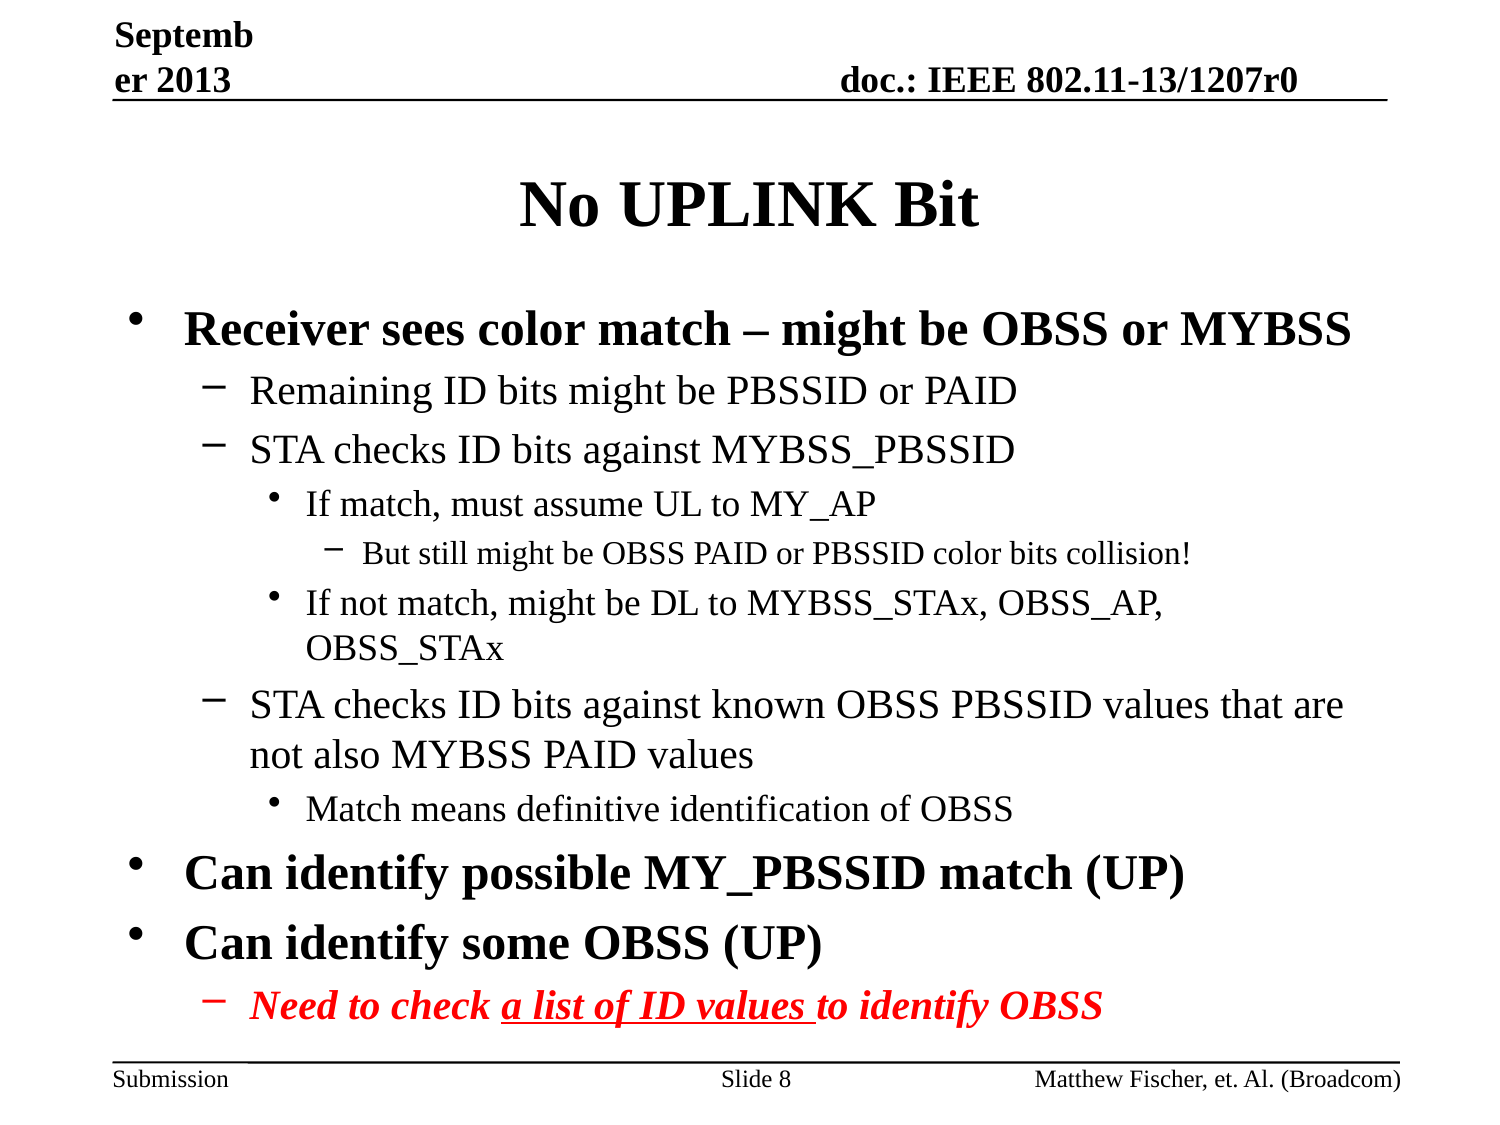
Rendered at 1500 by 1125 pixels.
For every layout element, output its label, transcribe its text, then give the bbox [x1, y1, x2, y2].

slide_number Slide 8 [712, 1061, 800, 1093]
list Receiver sees color match – might be OBSS or MYBSS Remaining ID bits might be PBSSID or PAID STA checks ID bits against MYBSS_PBSSID If match, must assume UL to MY_AP But still might be OBSS PAID or PBSSID color bits collision! If not match, might be DL to MYBSS_STAx, OBSS_AP, OBSS_STAx STA checks ID bits against known OBSS PBSSID values that are not also MYBSS PAID values Match means definitive identification of OBSS Can identify possible MY_PBSSID match (UP) Can identify some OBSS (UP) Need to check a list of ID values to identify OBSS [112, 287, 1388, 963]
title No UPLINK Bit [112, 112, 1388, 287]
footer Matthew Fischer, et. Al. (Broadcom) [1029, 1061, 1402, 1093]
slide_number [114, 54, 270, 101]
